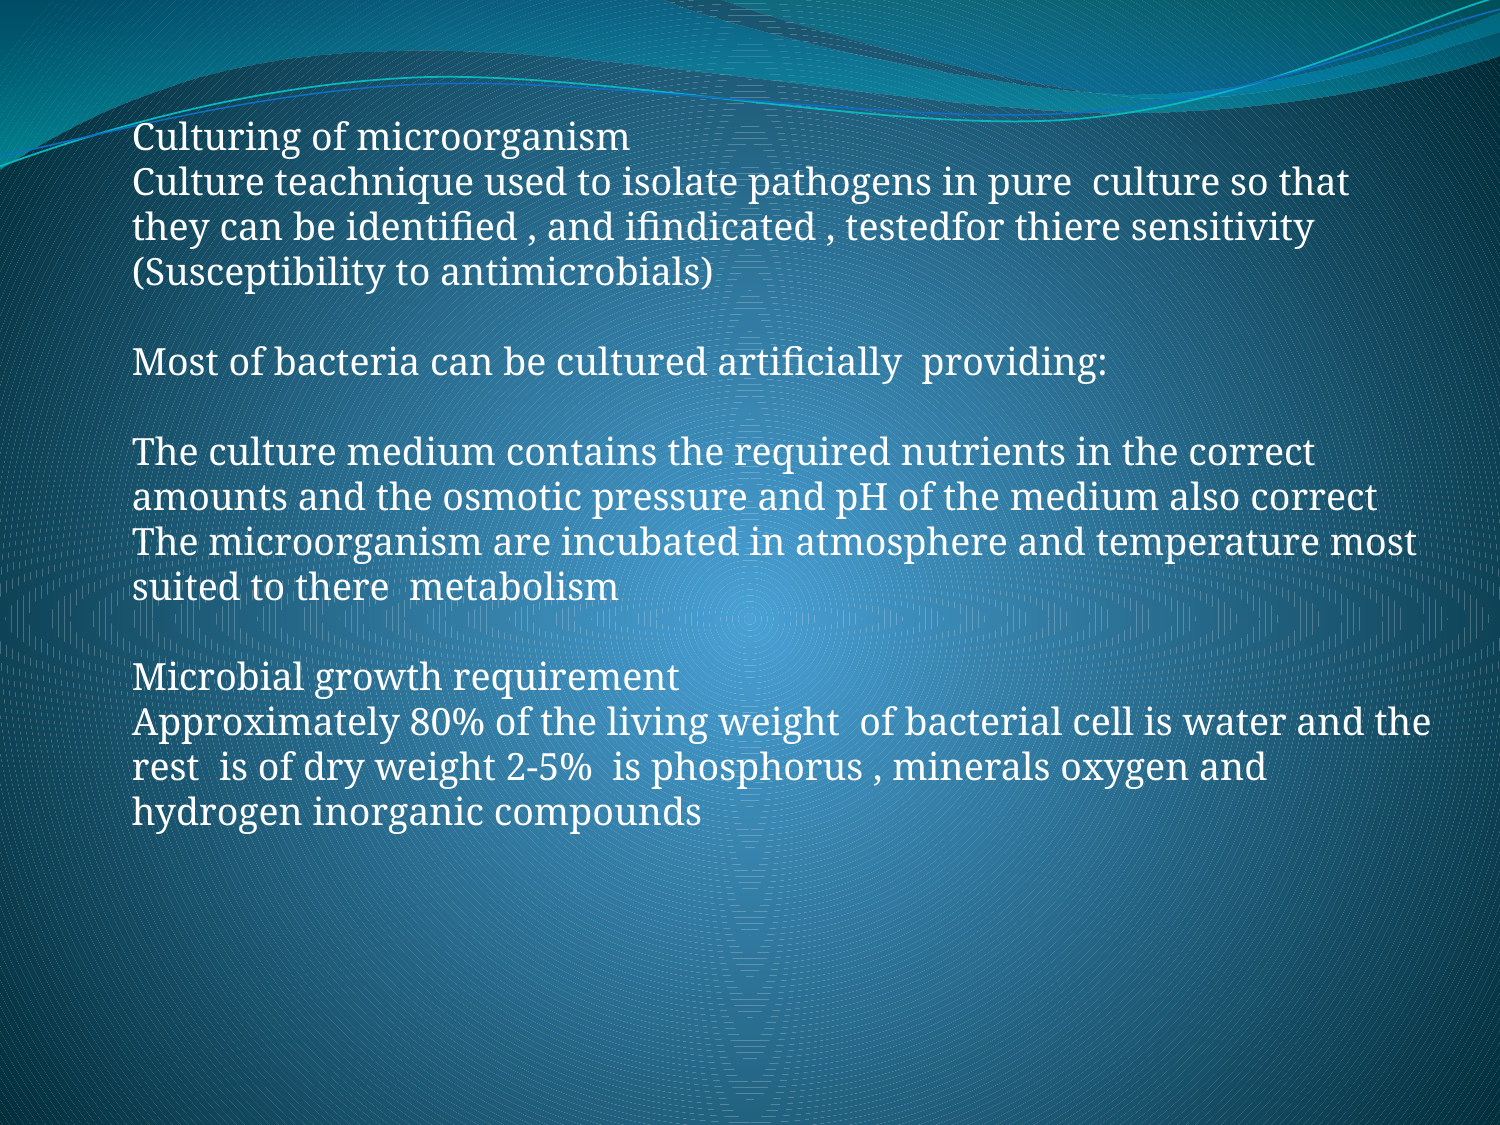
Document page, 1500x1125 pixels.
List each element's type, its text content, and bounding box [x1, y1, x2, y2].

text_box Culturing of microorganism Culture teachnique used to isolate pathogens in pure culture so that they can be identified , and ifindicated , testedfor thiere sensitivity (Susceptibility to antimicrobials) Most of bacteria can be cultured artificially providing: The culture medium contains the required nutrients in the correct amounts and the osmotic pressure and pH of the medium also correct The microorganism are incubated in atmosphere and temperature most suited to there metabolism Microbial growth requirement Approximately 80% of the living weight of bacterial cell is water and the rest is of dry weight 2-5% is phosphorus , minerals oxygen and hydrogen inorganic compounds [117, 105, 1453, 1125]
text_box [128, 46, 1454, 467]
